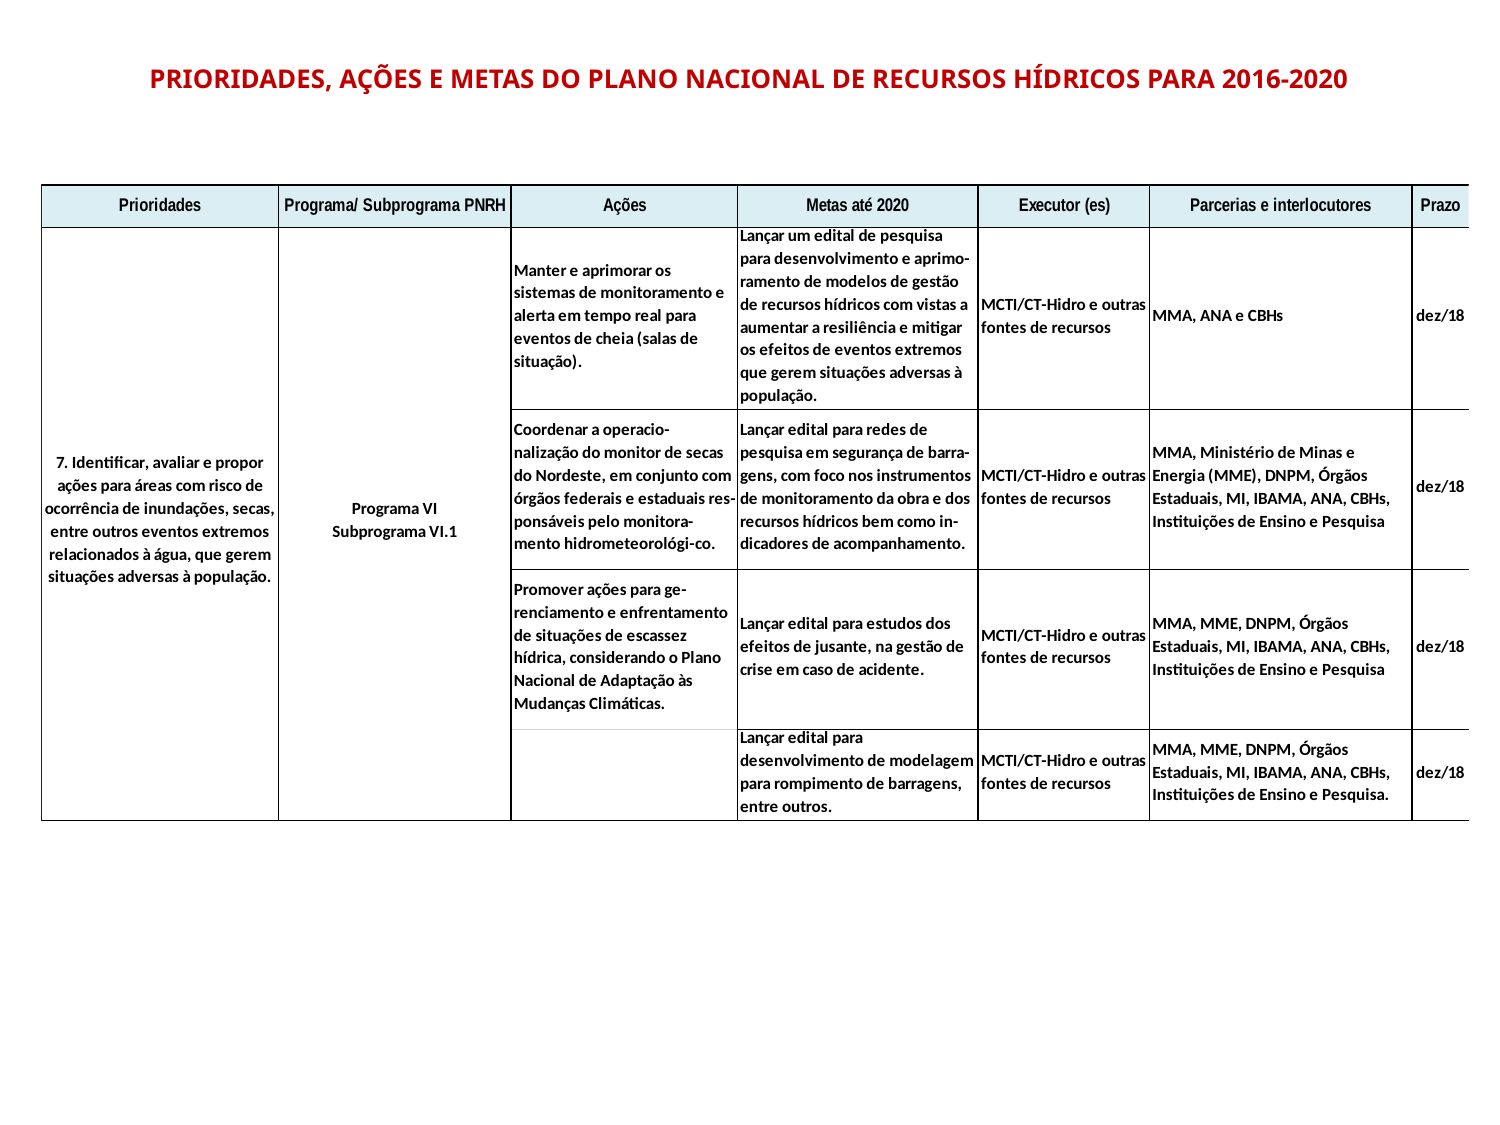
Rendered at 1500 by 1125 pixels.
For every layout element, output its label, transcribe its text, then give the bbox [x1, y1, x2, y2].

title PRIORIDADES, AÇÕES E METAS DO PLANO NACIONAL DE RECURSOS HÍDRICOS PARA 2016-2020 [75, 42, 1425, 114]
picture [40, 184, 1470, 822]
